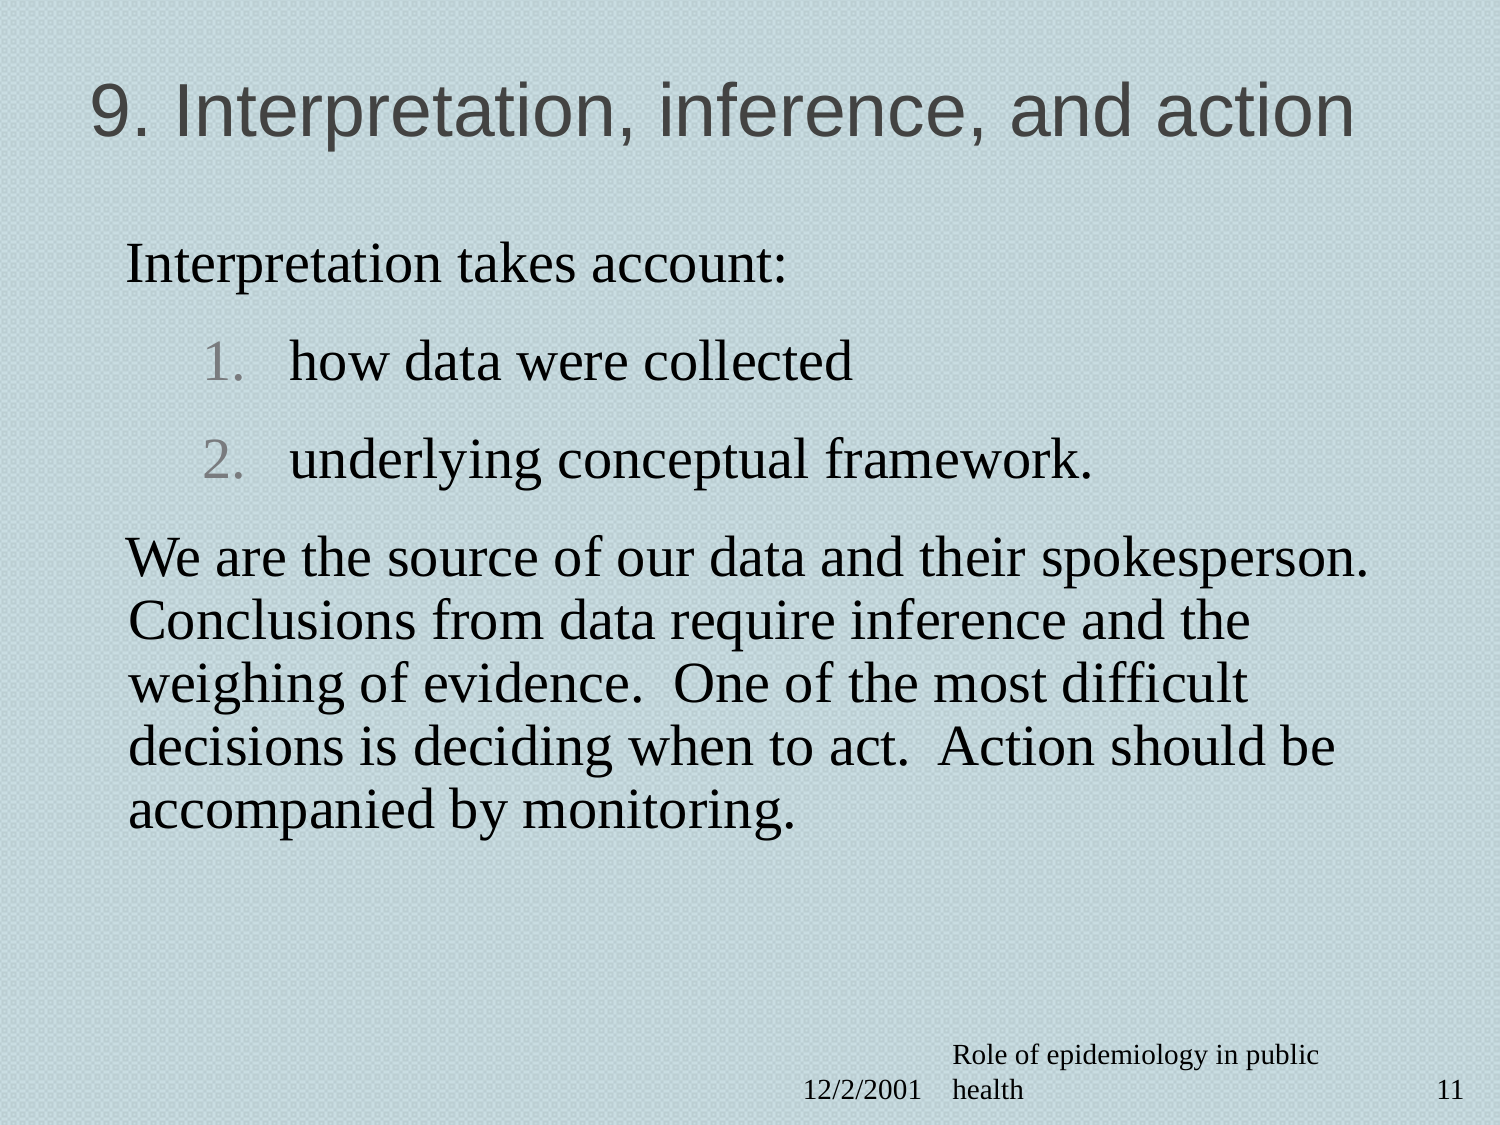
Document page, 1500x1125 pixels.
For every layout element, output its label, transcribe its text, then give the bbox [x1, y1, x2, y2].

list Interpretation takes account: how data were collected underlying conceptual framework. We are the source of our data and their spokesperson. Conclusions from data require inference and the weighing of evidence. One of the most difficult decisions is deciding when to act. Action should be accompanied by monitoring. [75, 224, 1438, 900]
footer Role of epidemiology in public health [937, 1034, 1413, 1113]
slide_number 11 [1413, 1034, 1488, 1113]
title 9. Interpretation, inference, and action [75, 12, 1388, 200]
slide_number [587, 1034, 937, 1113]
